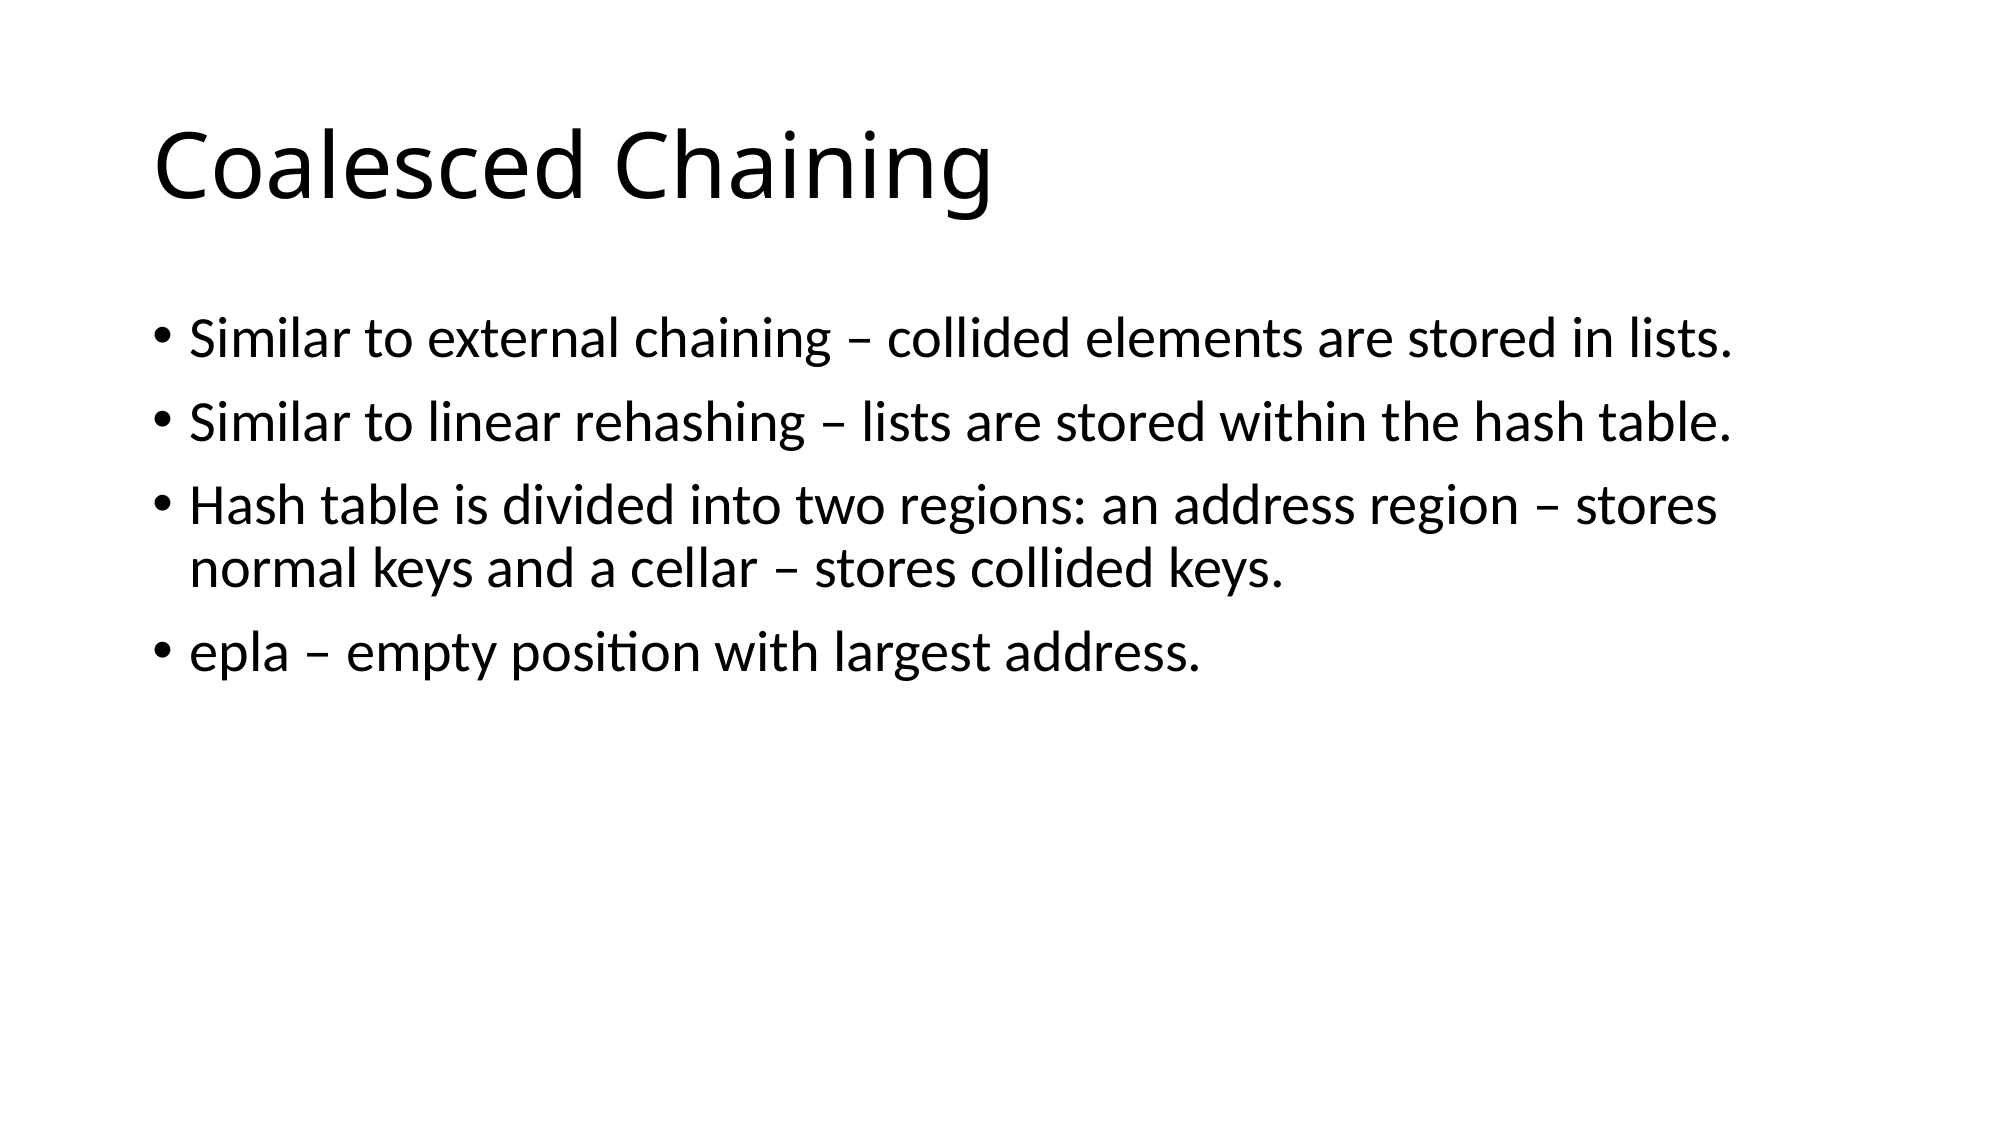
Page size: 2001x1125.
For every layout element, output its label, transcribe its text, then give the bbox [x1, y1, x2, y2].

title Coalesced Chaining [137, 59, 1863, 278]
list Similar to external chaining – collided elements are stored in lists. Similar to linear rehashing – lists are stored within the hash table. Hash table is divided into two regions: an address region – stores normal keys and a cellar – stores collided keys. epla – empty position with largest address. [137, 299, 1863, 1014]
